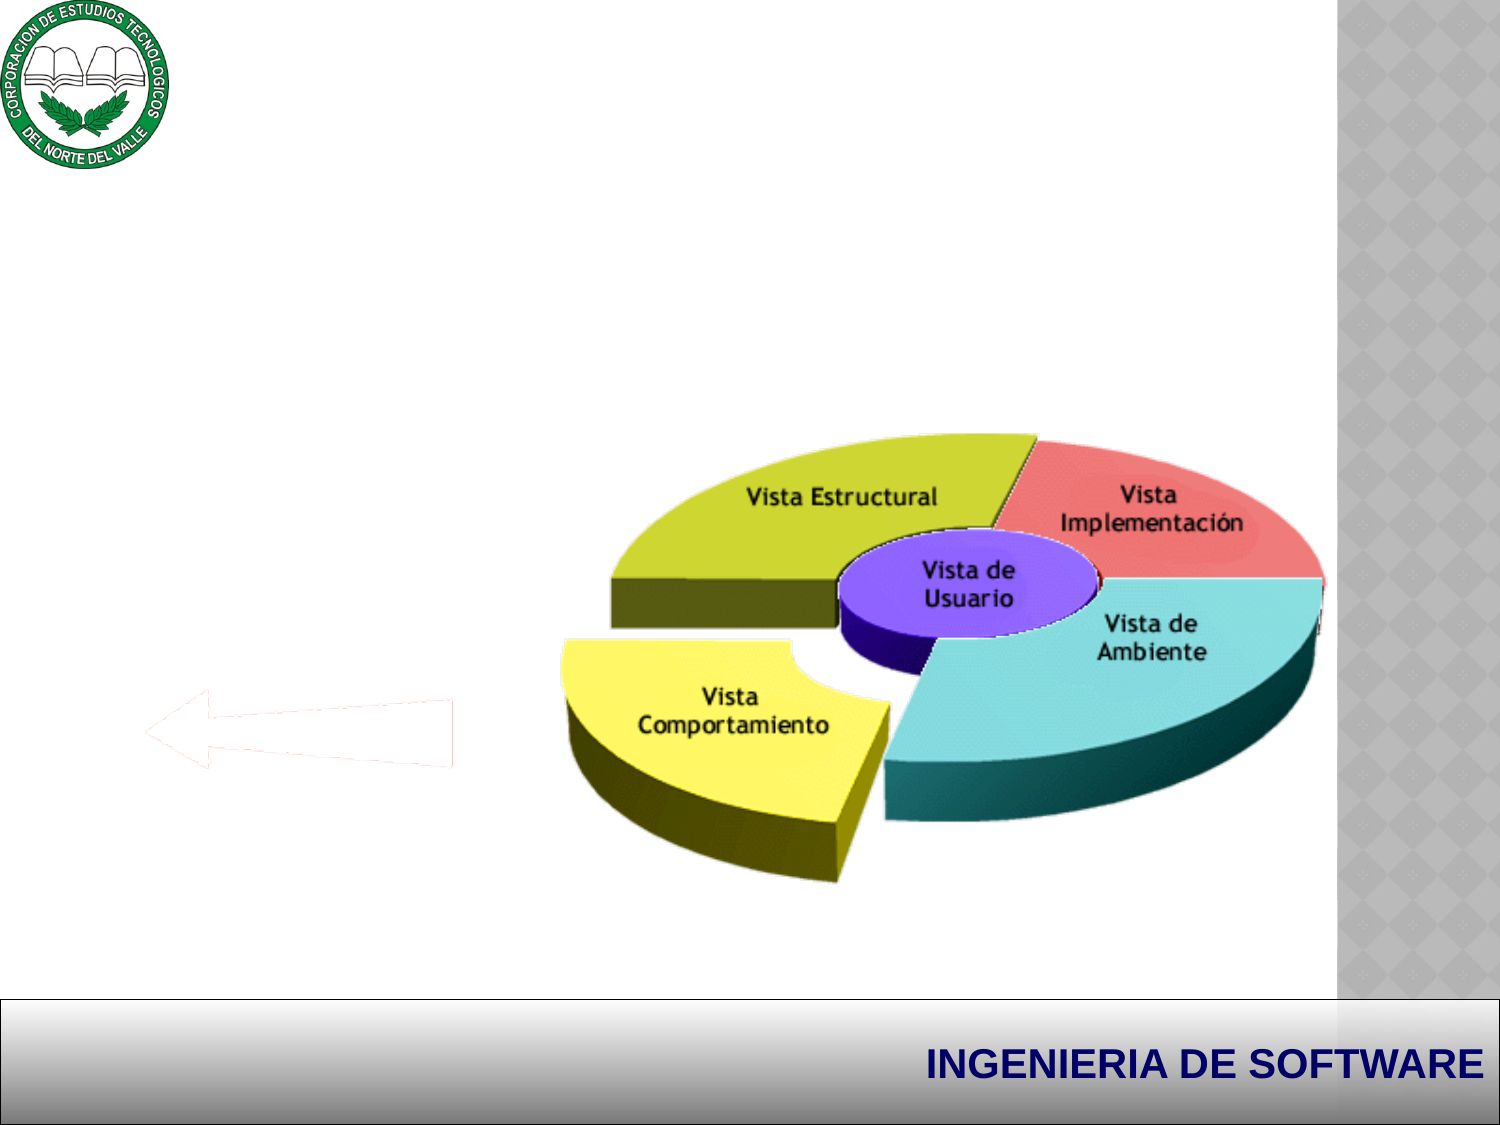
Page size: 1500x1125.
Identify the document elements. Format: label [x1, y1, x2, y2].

picture [577, 384, 1341, 829]
picture [548, 628, 902, 892]
picture [140, 684, 459, 777]
picture [0, 0, 169, 169]
